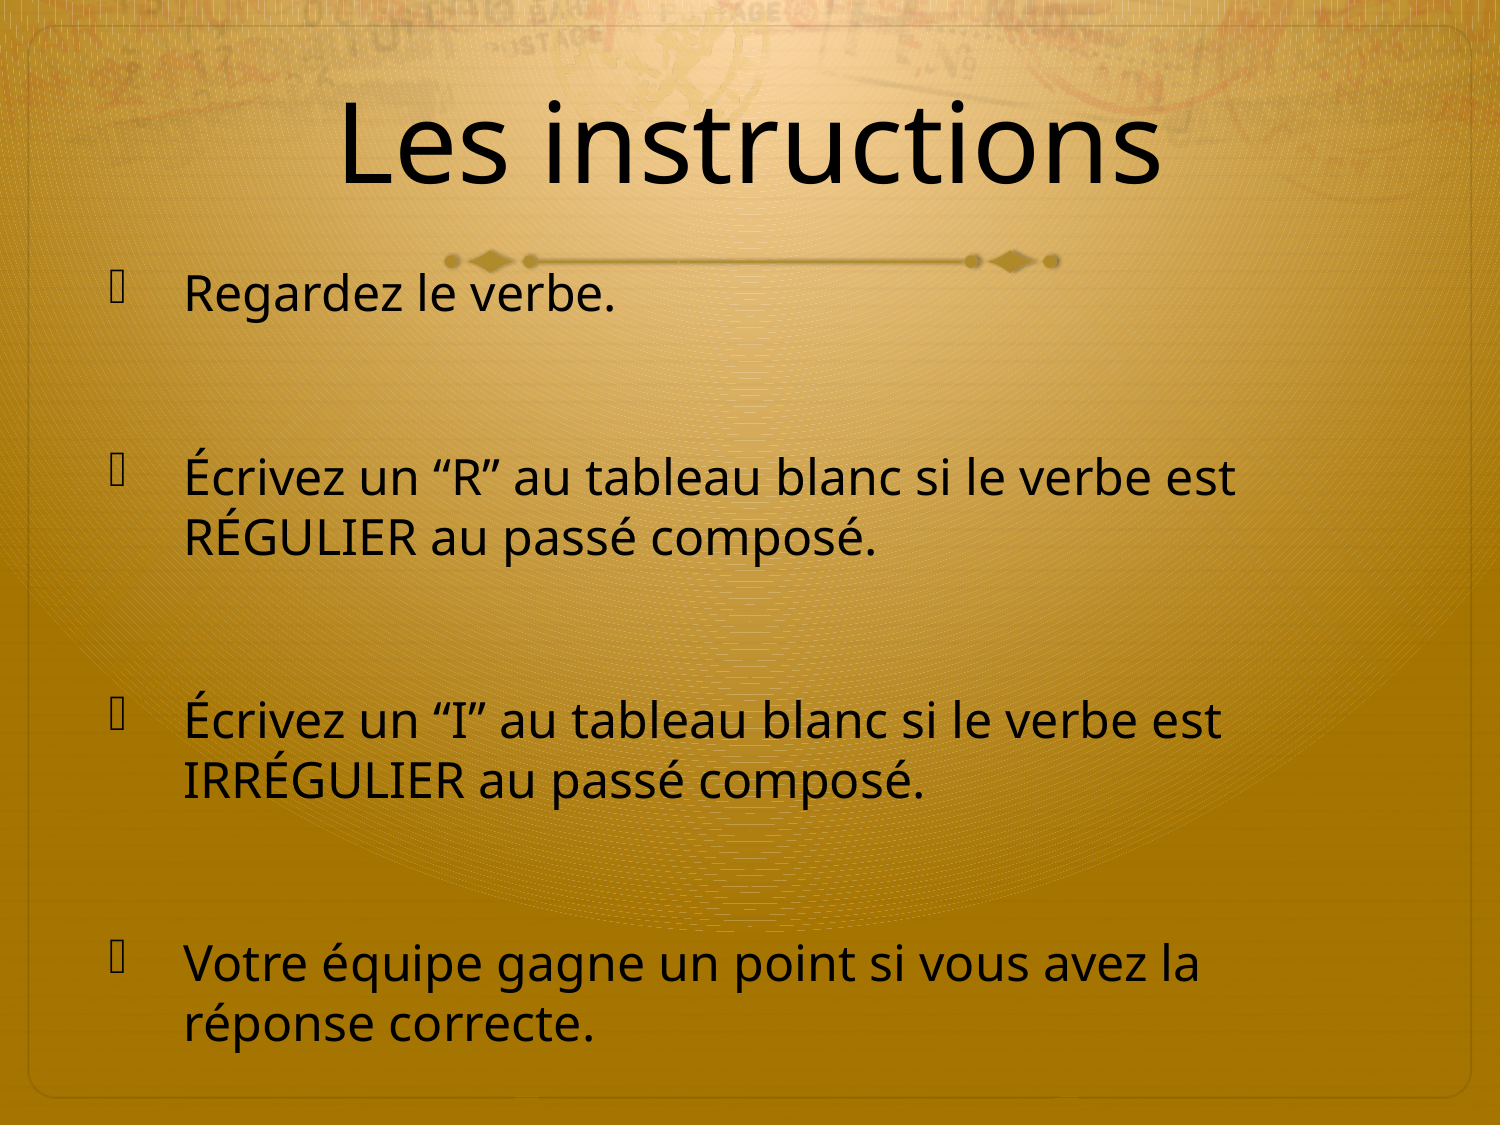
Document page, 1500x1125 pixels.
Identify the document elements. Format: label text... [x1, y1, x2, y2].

title Les instructions [93, 45, 1407, 233]
picture [0, 0, 1500, 1125]
list Regardez le verbe. Écrivez un “R” au tableau blanc si le verbe est RÉGULIER au passé composé. Écrivez un “I” au tableau blanc si le verbe est IRRÉGULIER au passé composé. Votre équipe gagne un point si vous avez la réponse correcte. [93, 254, 1407, 1080]
